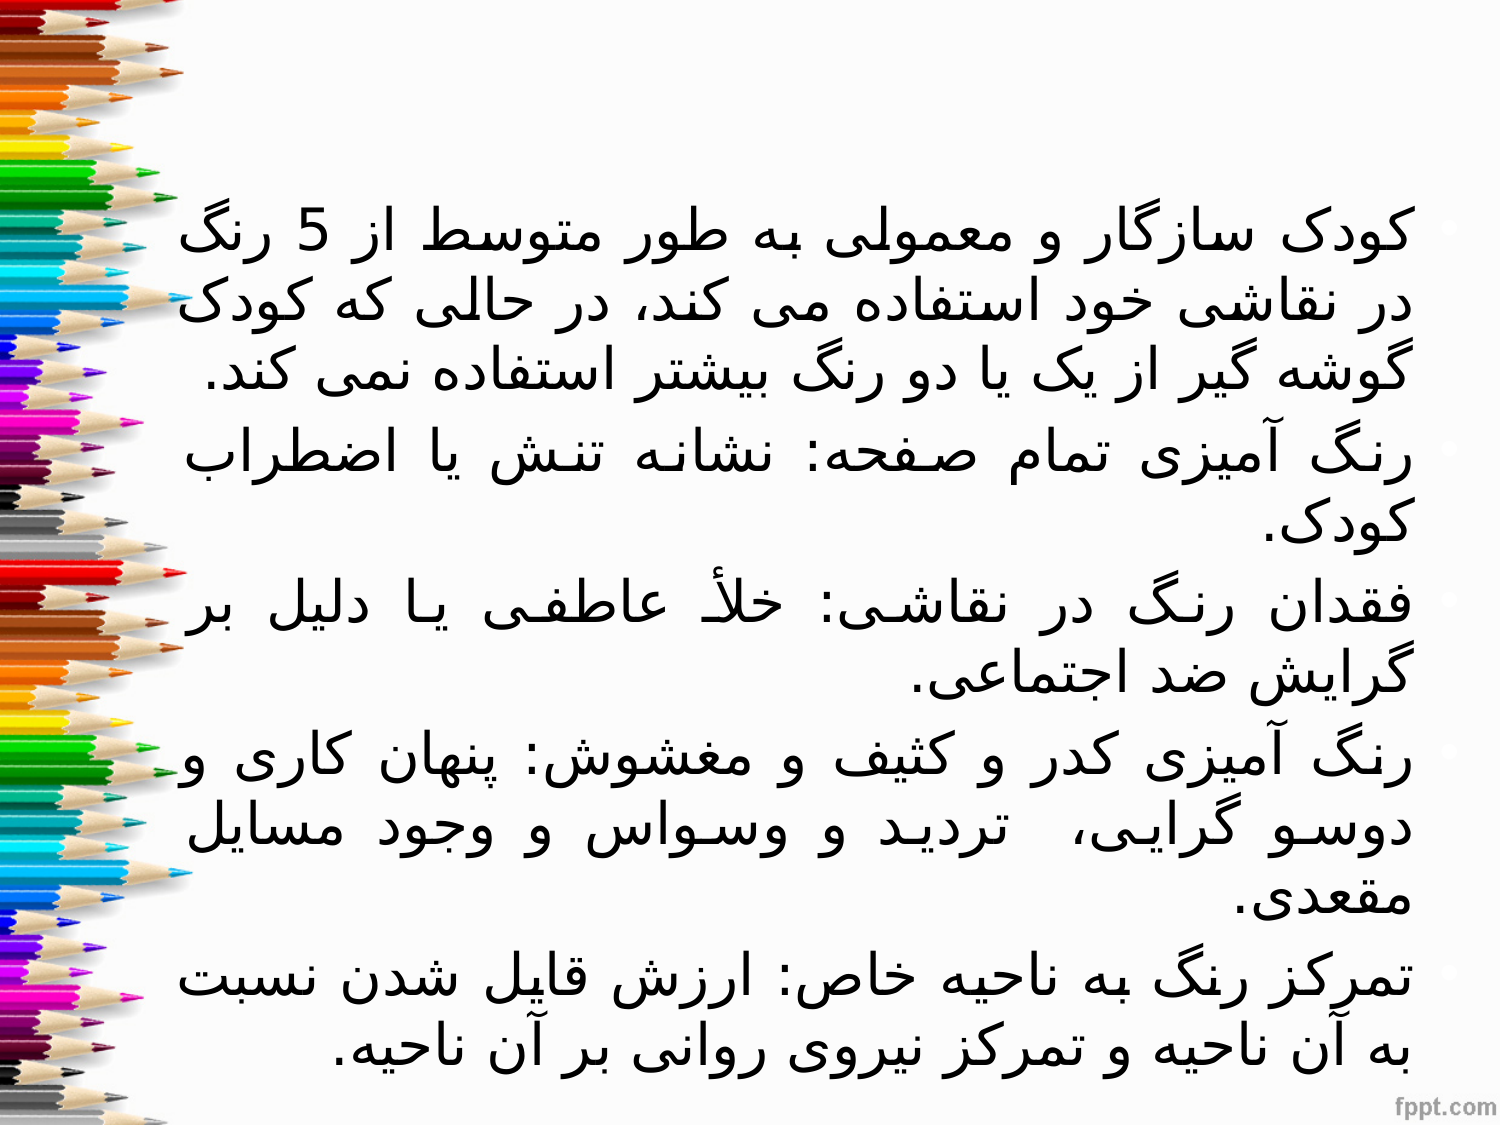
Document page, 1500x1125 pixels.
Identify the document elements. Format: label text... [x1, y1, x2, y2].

picture [0, 0, 1500, 1125]
list کودک سازگار و معمولی به طور متوسط از 5 رنگ در نقاشی خود استفاده می کند، در حالی که کودک گوشه گیر از یک یا دو رنگ بیشتر استفاده نمی کند. رنگ آمیزی تمام صفحه: نشانه تنش یا اضطراب کودک. فقدان رنگ در نقاشی: خلأ عاطفی یا دلیل بر گرایش ضد اجتماعی. رنگ آمیزی کدر و کثیف و مغشوش: پنهان کاری و دوسو گرایی، تردید و وسواس و وجود مسایل مقعدی. تمرکز رنگ به ناحیه خاص: ارزش قایل شدن نسبت به آن ناحیه و تمرکز نیروی روانی بر آن ناحیه. [159, 184, 1475, 1125]
